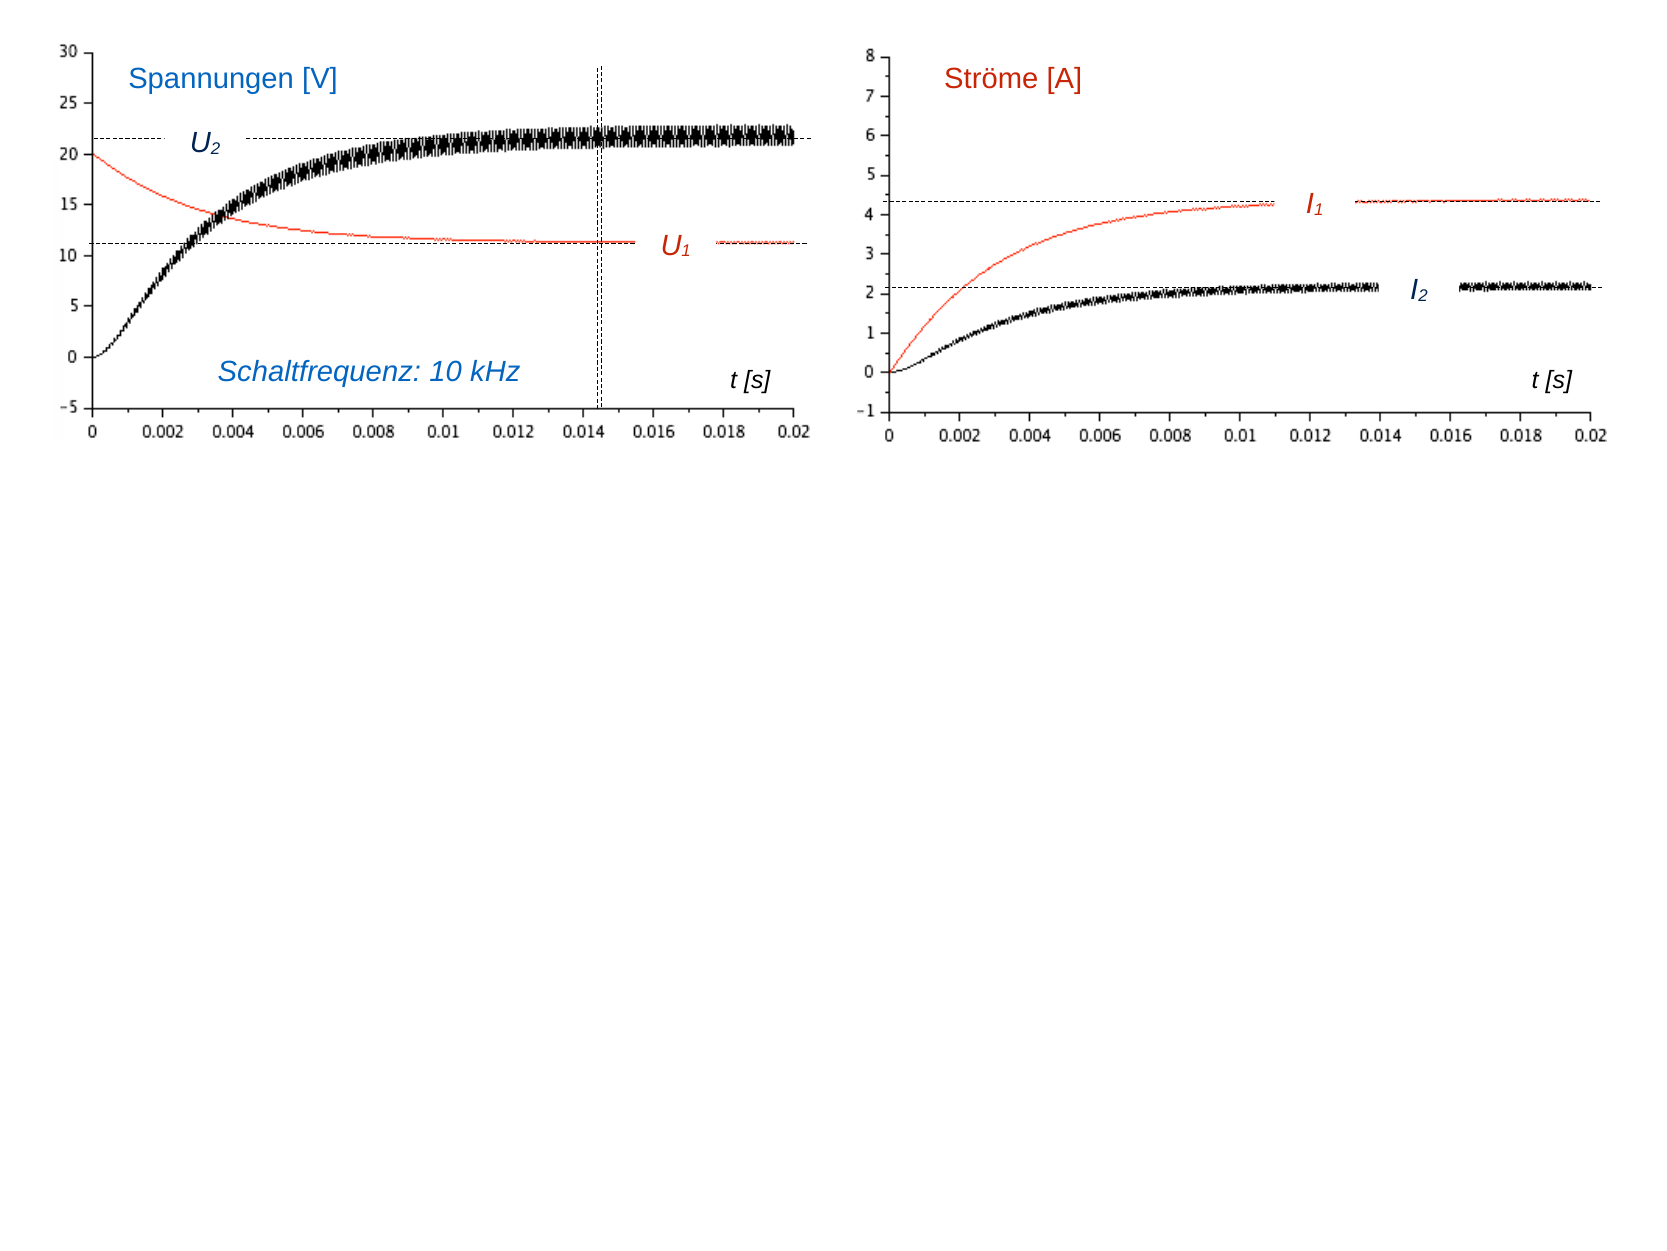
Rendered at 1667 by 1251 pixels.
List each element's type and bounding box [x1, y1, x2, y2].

picture [53, 36, 811, 441]
picture [855, 46, 1607, 448]
